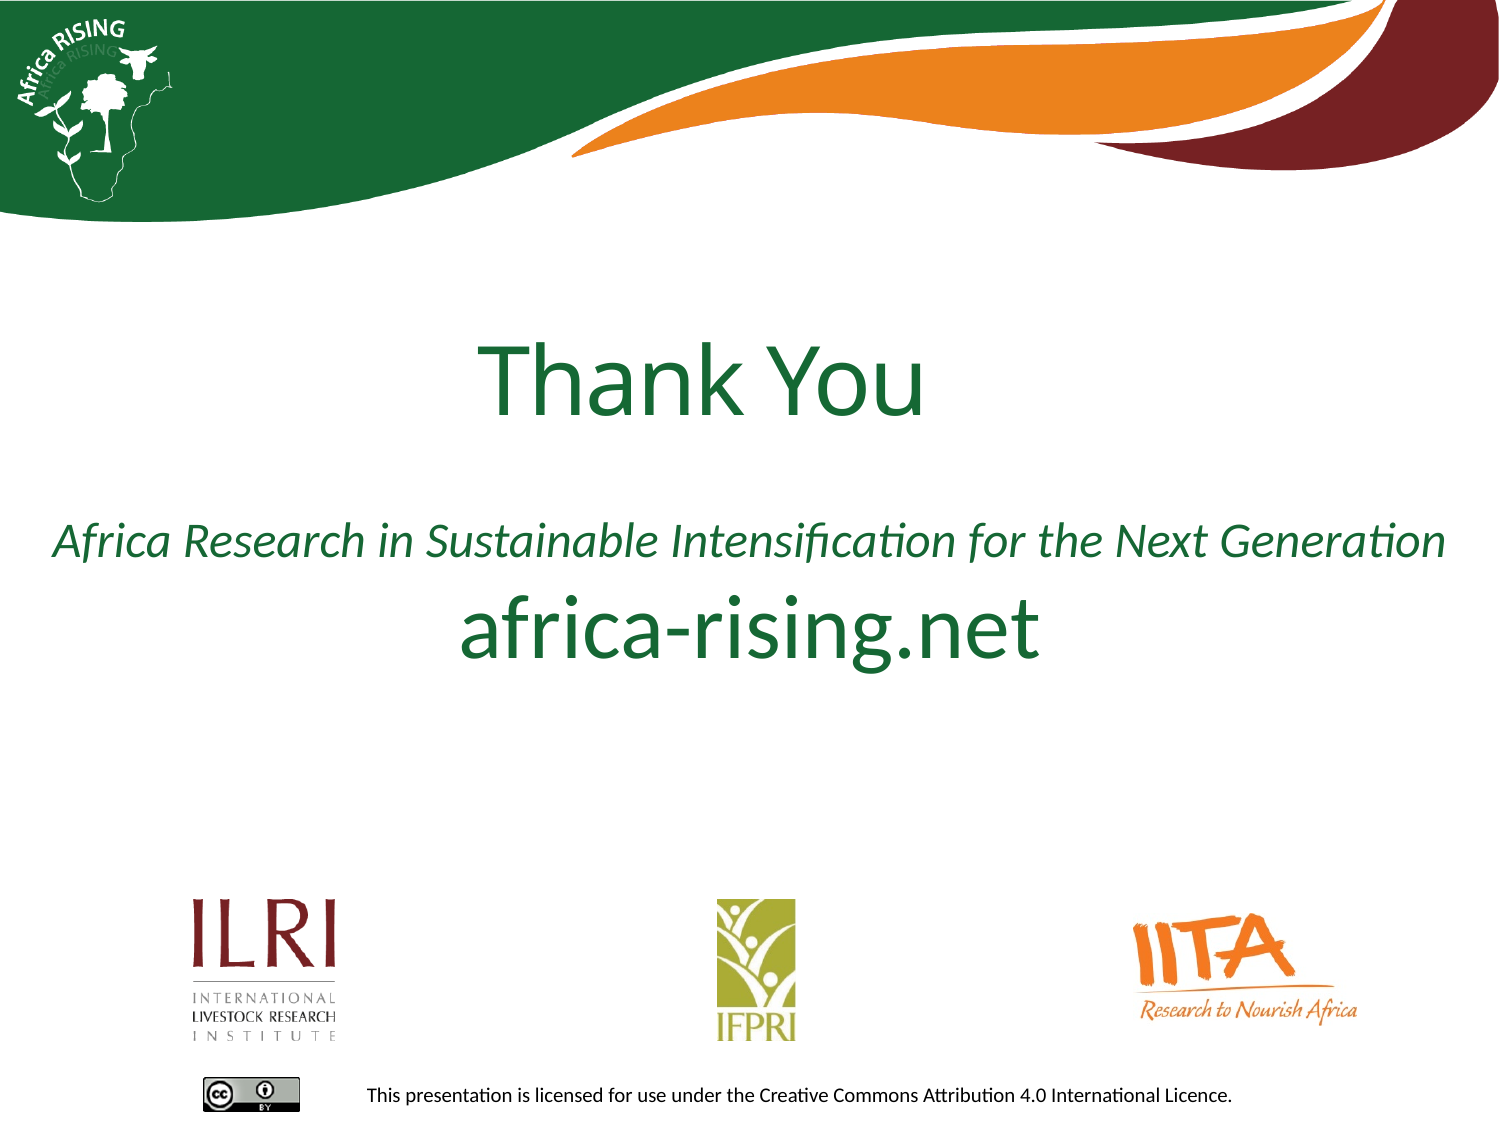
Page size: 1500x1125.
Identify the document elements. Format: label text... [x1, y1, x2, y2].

picture [203, 1077, 300, 1112]
picture [717, 899, 796, 1041]
picture [0, 0, 1499, 222]
picture [193, 899, 335, 1041]
picture [1133, 913, 1357, 1026]
text_box Thank You [78, 312, 1329, 500]
